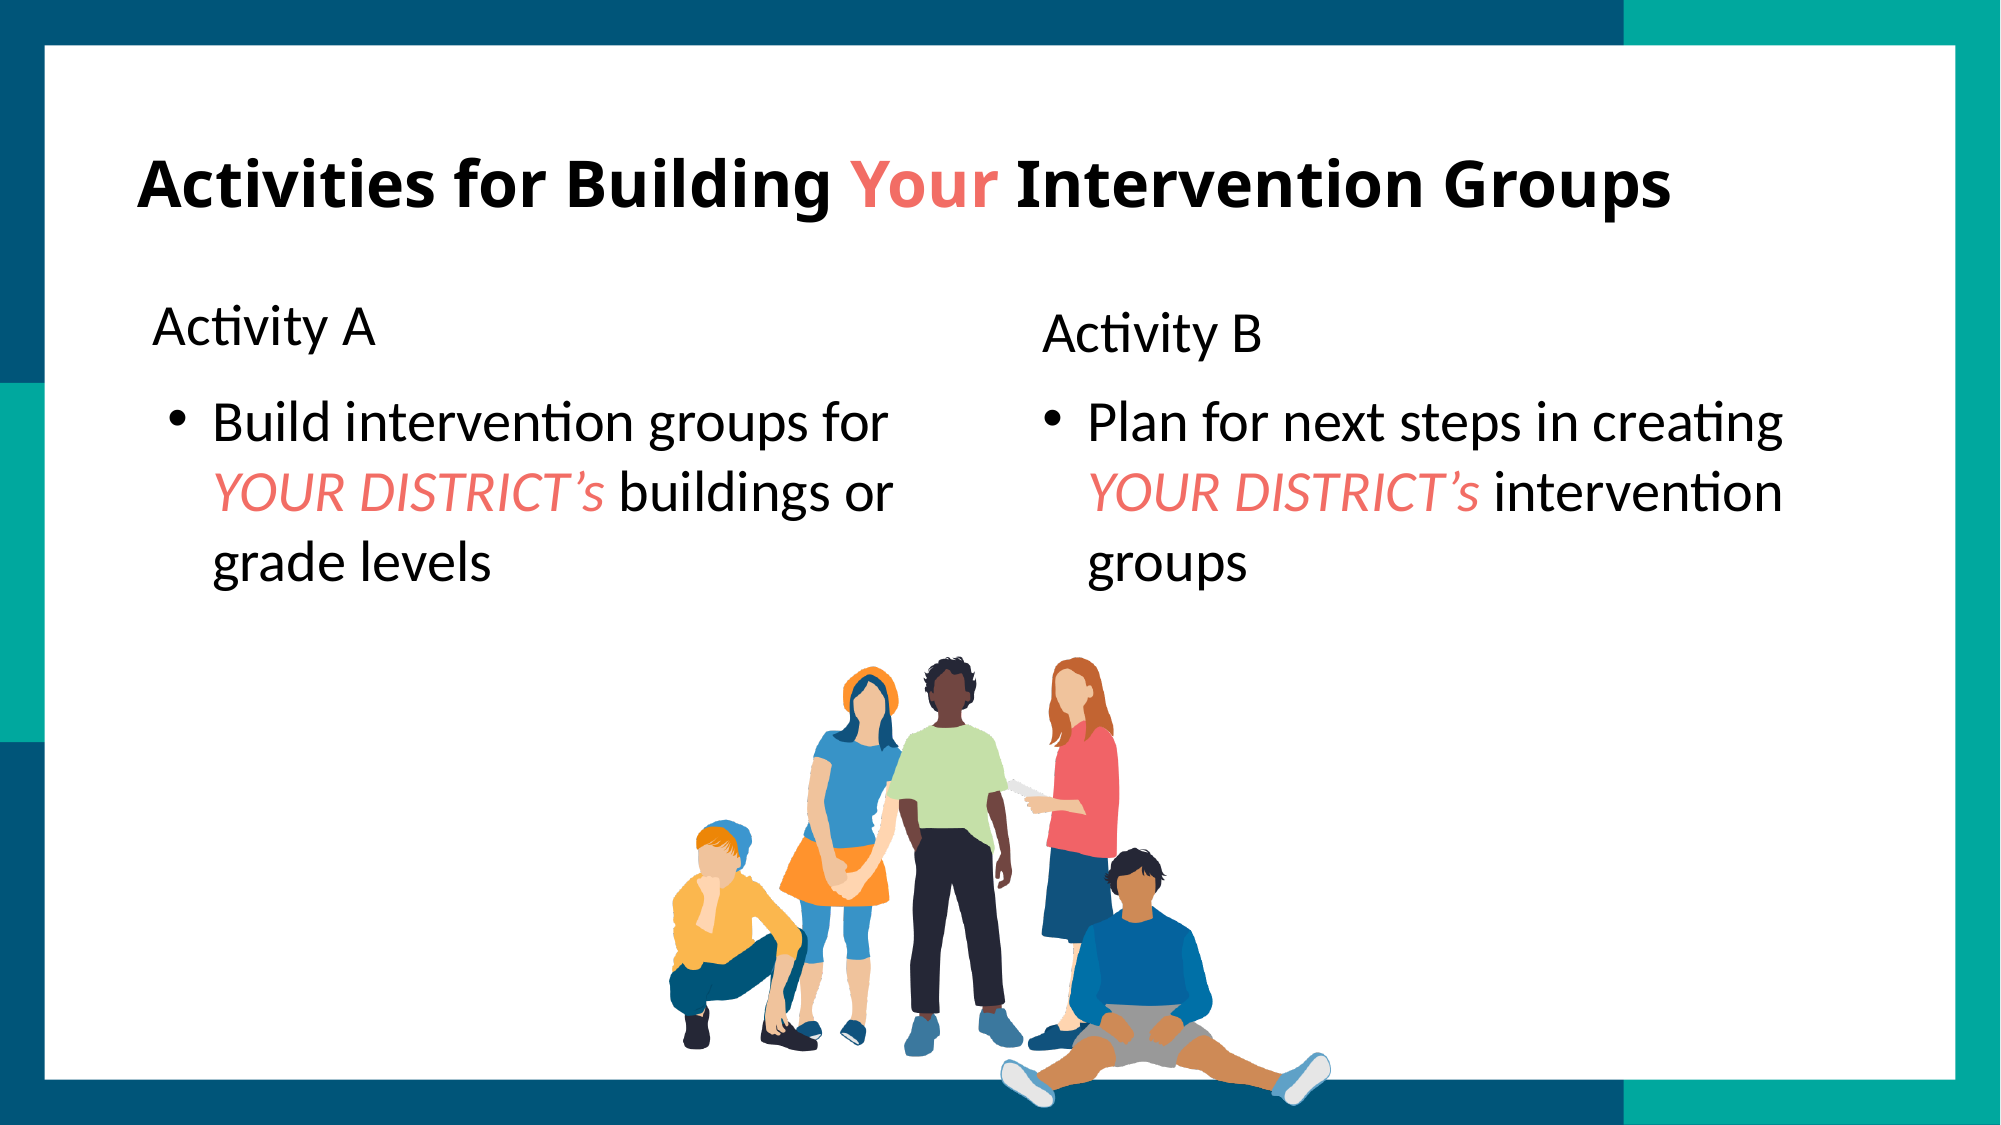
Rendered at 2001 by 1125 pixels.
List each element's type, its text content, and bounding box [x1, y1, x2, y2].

text_box Activity B [1012, 287, 1863, 375]
text_box Activity A [137, 287, 984, 375]
title Activities for Building Your Intervention Groups [137, 114, 1863, 250]
text_box Build intervention groups for YOUR DISTRICT’s buildings or grade levels [137, 375, 984, 980]
text_box Plan for next steps in creating YOUR DISTRICT’s intervention groups [1012, 375, 1863, 980]
picture [669, 656, 1331, 1107]
